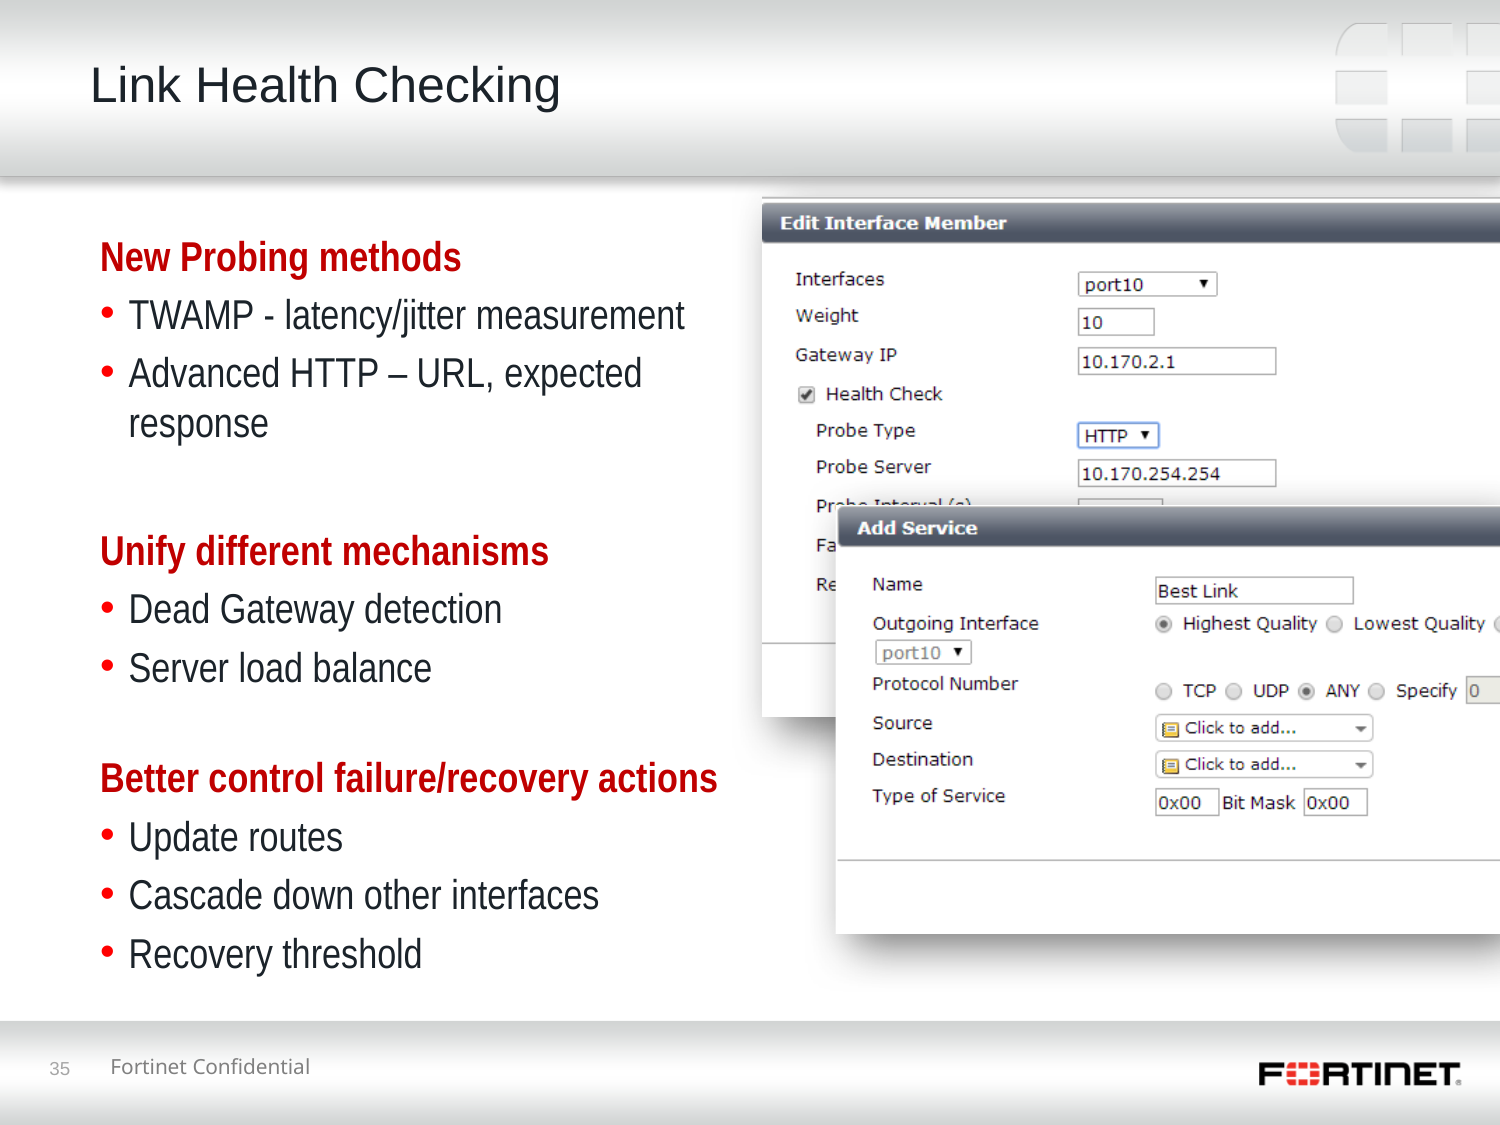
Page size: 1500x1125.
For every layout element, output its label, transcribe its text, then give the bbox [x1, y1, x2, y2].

title Link Health Checking [75, 45, 1425, 138]
picture [0, 0, 1500, 1125]
list New Probing methods TWAMP - latency/jitter measurement Advanced HTTP – URL, expected response Unify different mechanisms Dead Gateway detection Server load balance Better control failure/recovery actions Update routes Cascade down other interfaces Recovery threshold [85, 221, 741, 995]
